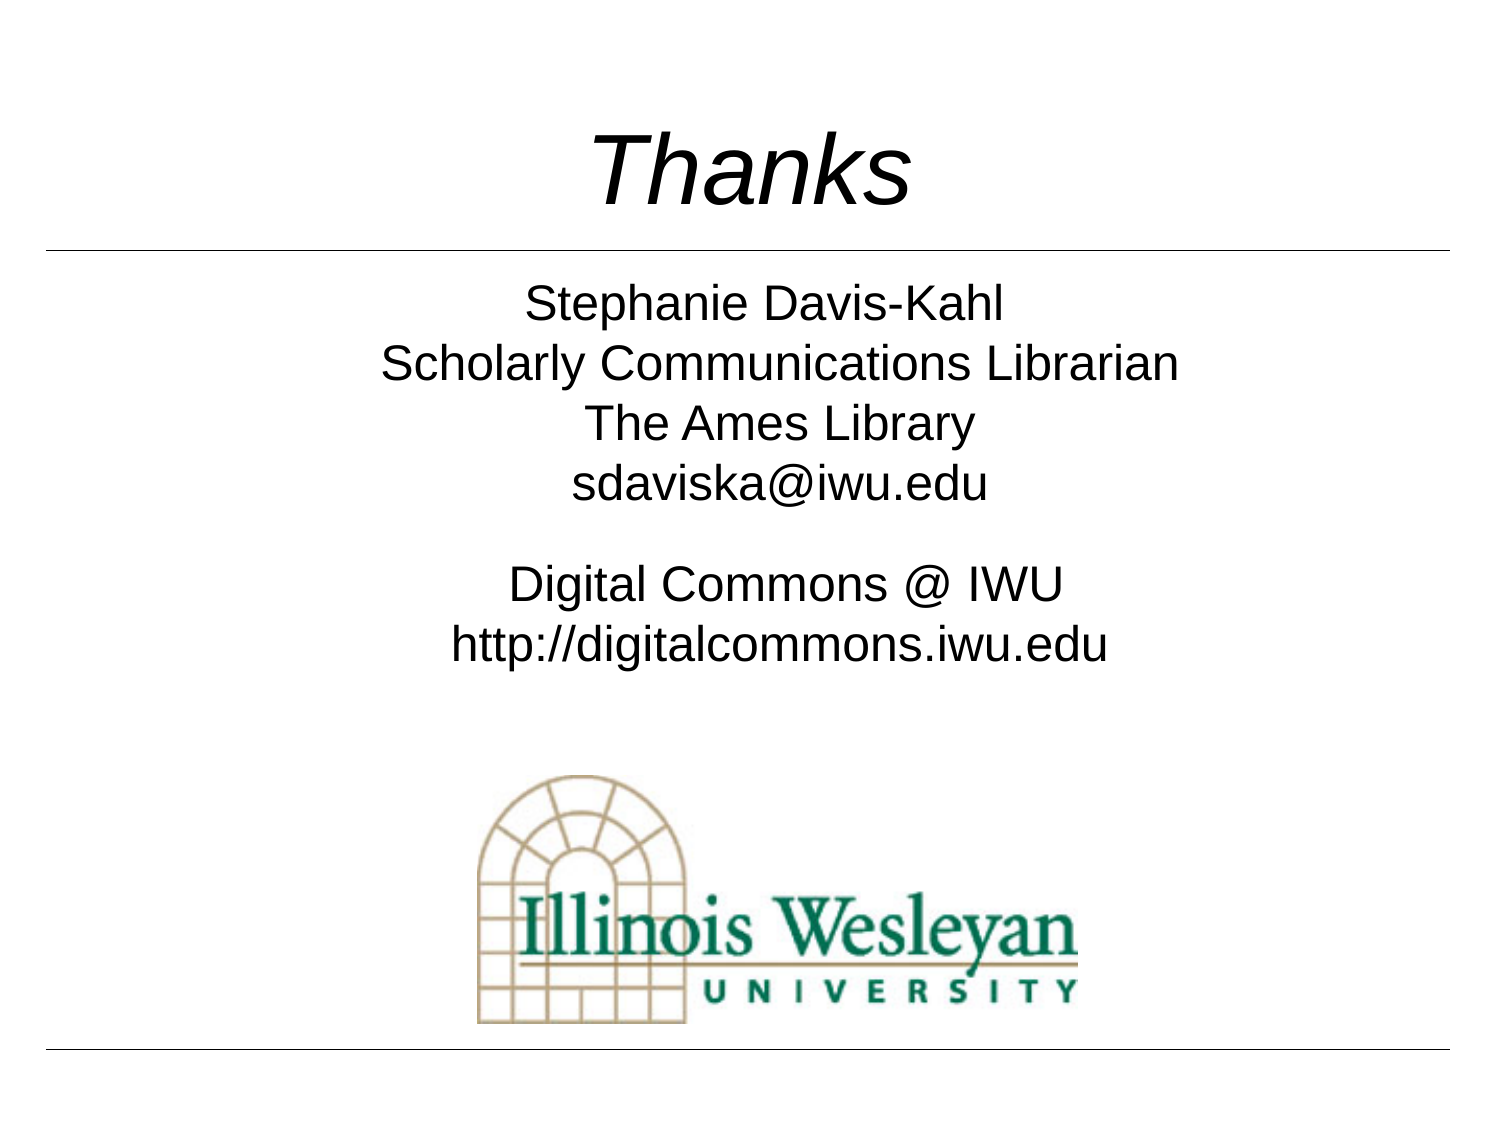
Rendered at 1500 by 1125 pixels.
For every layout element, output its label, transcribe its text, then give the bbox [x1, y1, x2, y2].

picture [475, 773, 1080, 1026]
list Stephanie Davis-Kahl Scholarly Communications Librarian The Ames Library sdaviska@iwu.edu Digital Commons @ IWU http://digitalcommons.iwu.edu [105, 262, 1398, 1024]
title Thanks [105, 17, 1394, 233]
